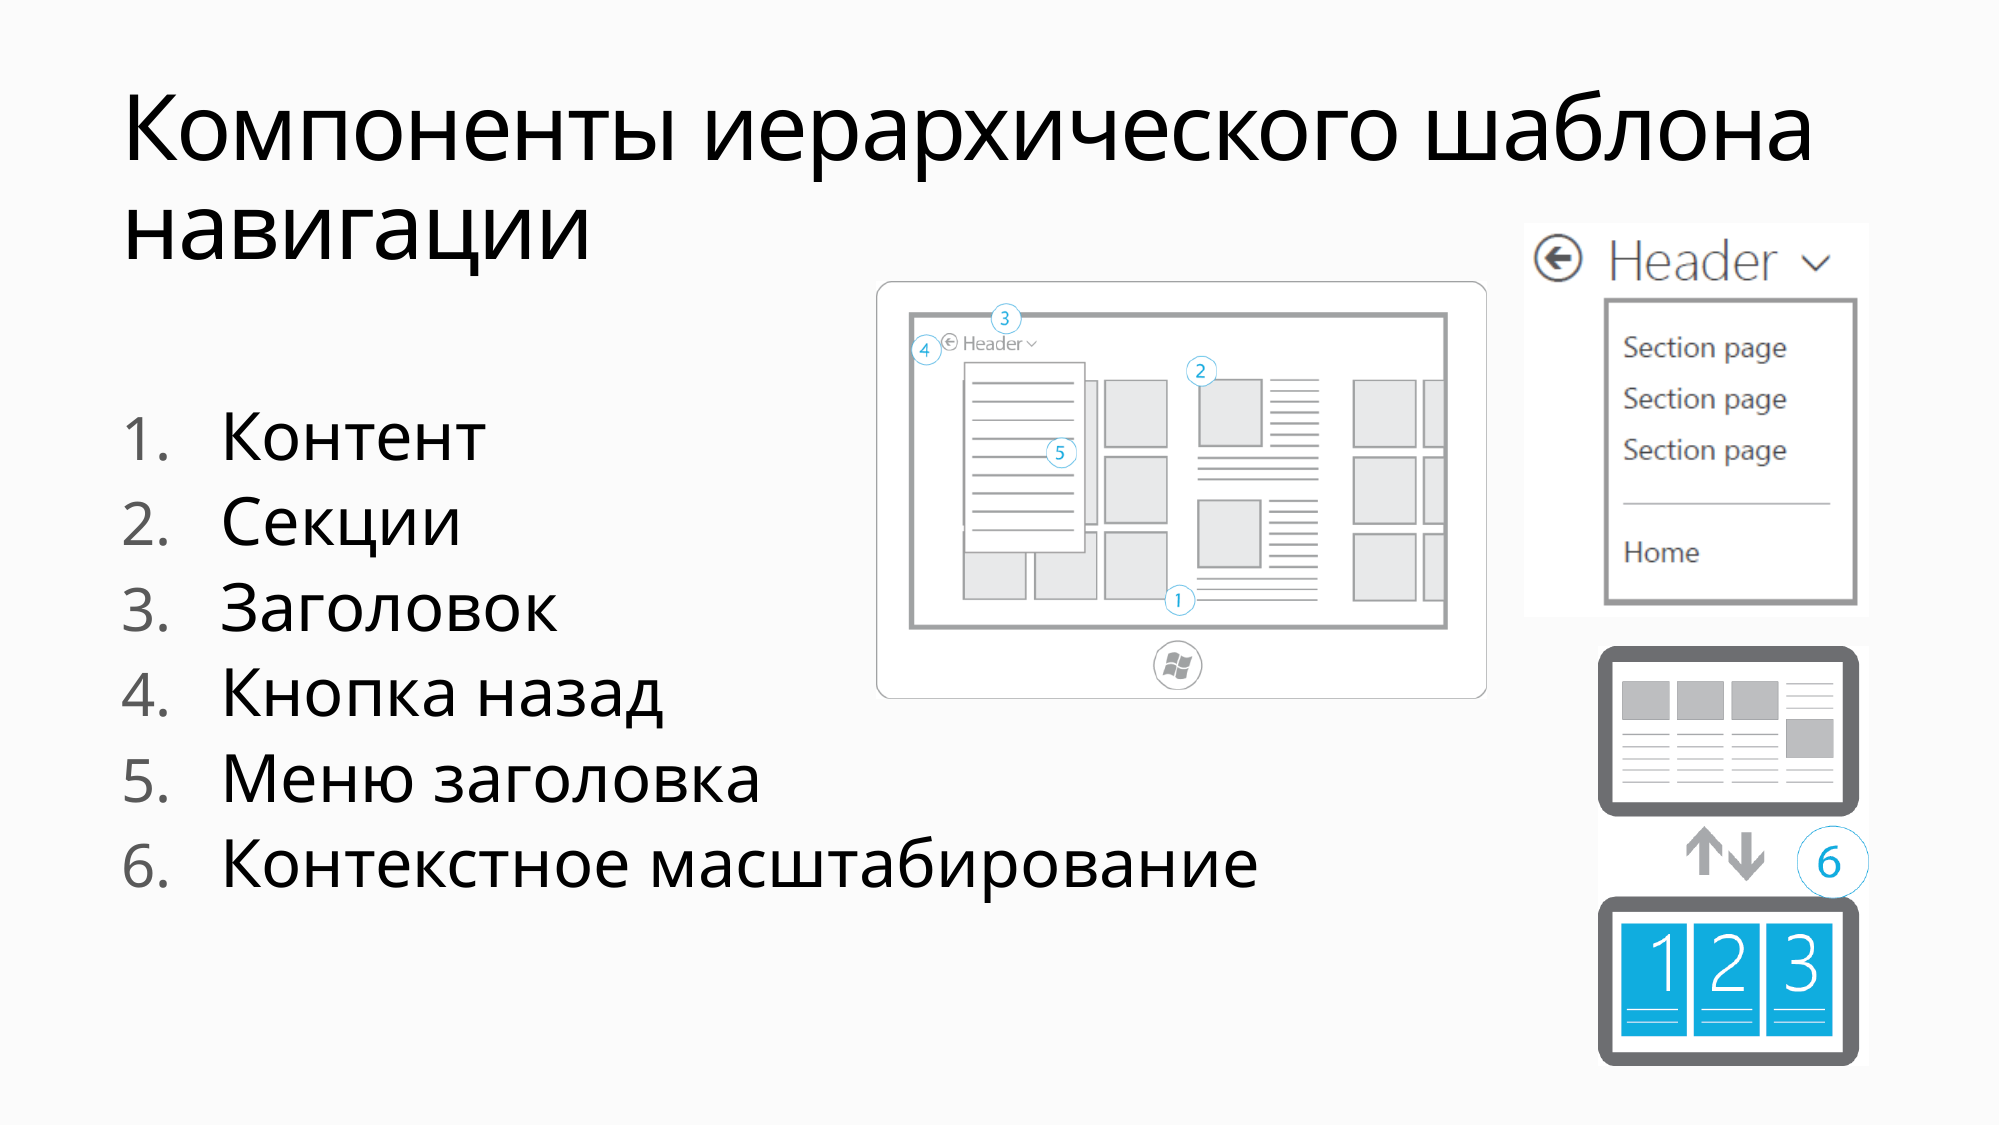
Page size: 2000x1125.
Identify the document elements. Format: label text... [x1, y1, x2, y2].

title Компоненты иерархического шаблона навигации [121, 81, 1951, 282]
picture [1524, 223, 1869, 618]
list Контент Секции Заголовок Кнопка назад Меню заголовка Контекстное масштабирование [121, 402, 1955, 1096]
picture [876, 280, 1487, 699]
picture [1597, 646, 1869, 1066]
